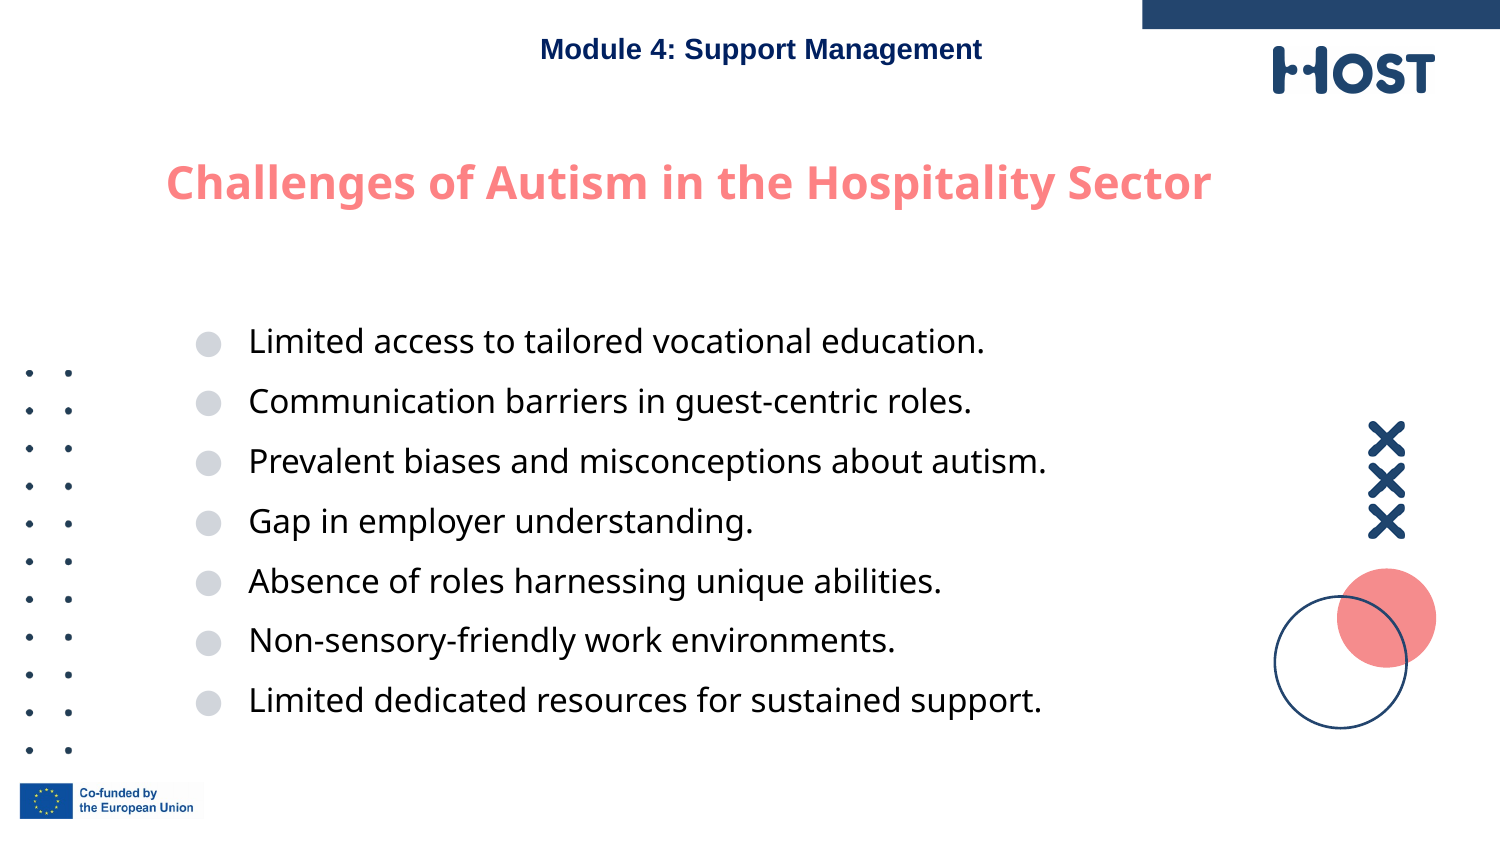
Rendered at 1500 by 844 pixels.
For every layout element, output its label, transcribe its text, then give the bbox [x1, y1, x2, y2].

picture [1273, 46, 1435, 94]
picture [0, 370, 204, 820]
list Limited access to tailored vocational education. Communication barriers in guest-centric roles. Prevalent biases and misconceptions about autism. Gap in employer understanding. Absence of roles harnessing unique abilities. Non-sensory-friendly work environments. Limited dedicated resources for sustained support. [158, 211, 1302, 783]
title Challenges of Autism in the Hospitality Sector [150, 139, 1237, 253]
picture [1368, 421, 1405, 539]
text_box Module 4: Support Management [525, 10, 1054, 73]
